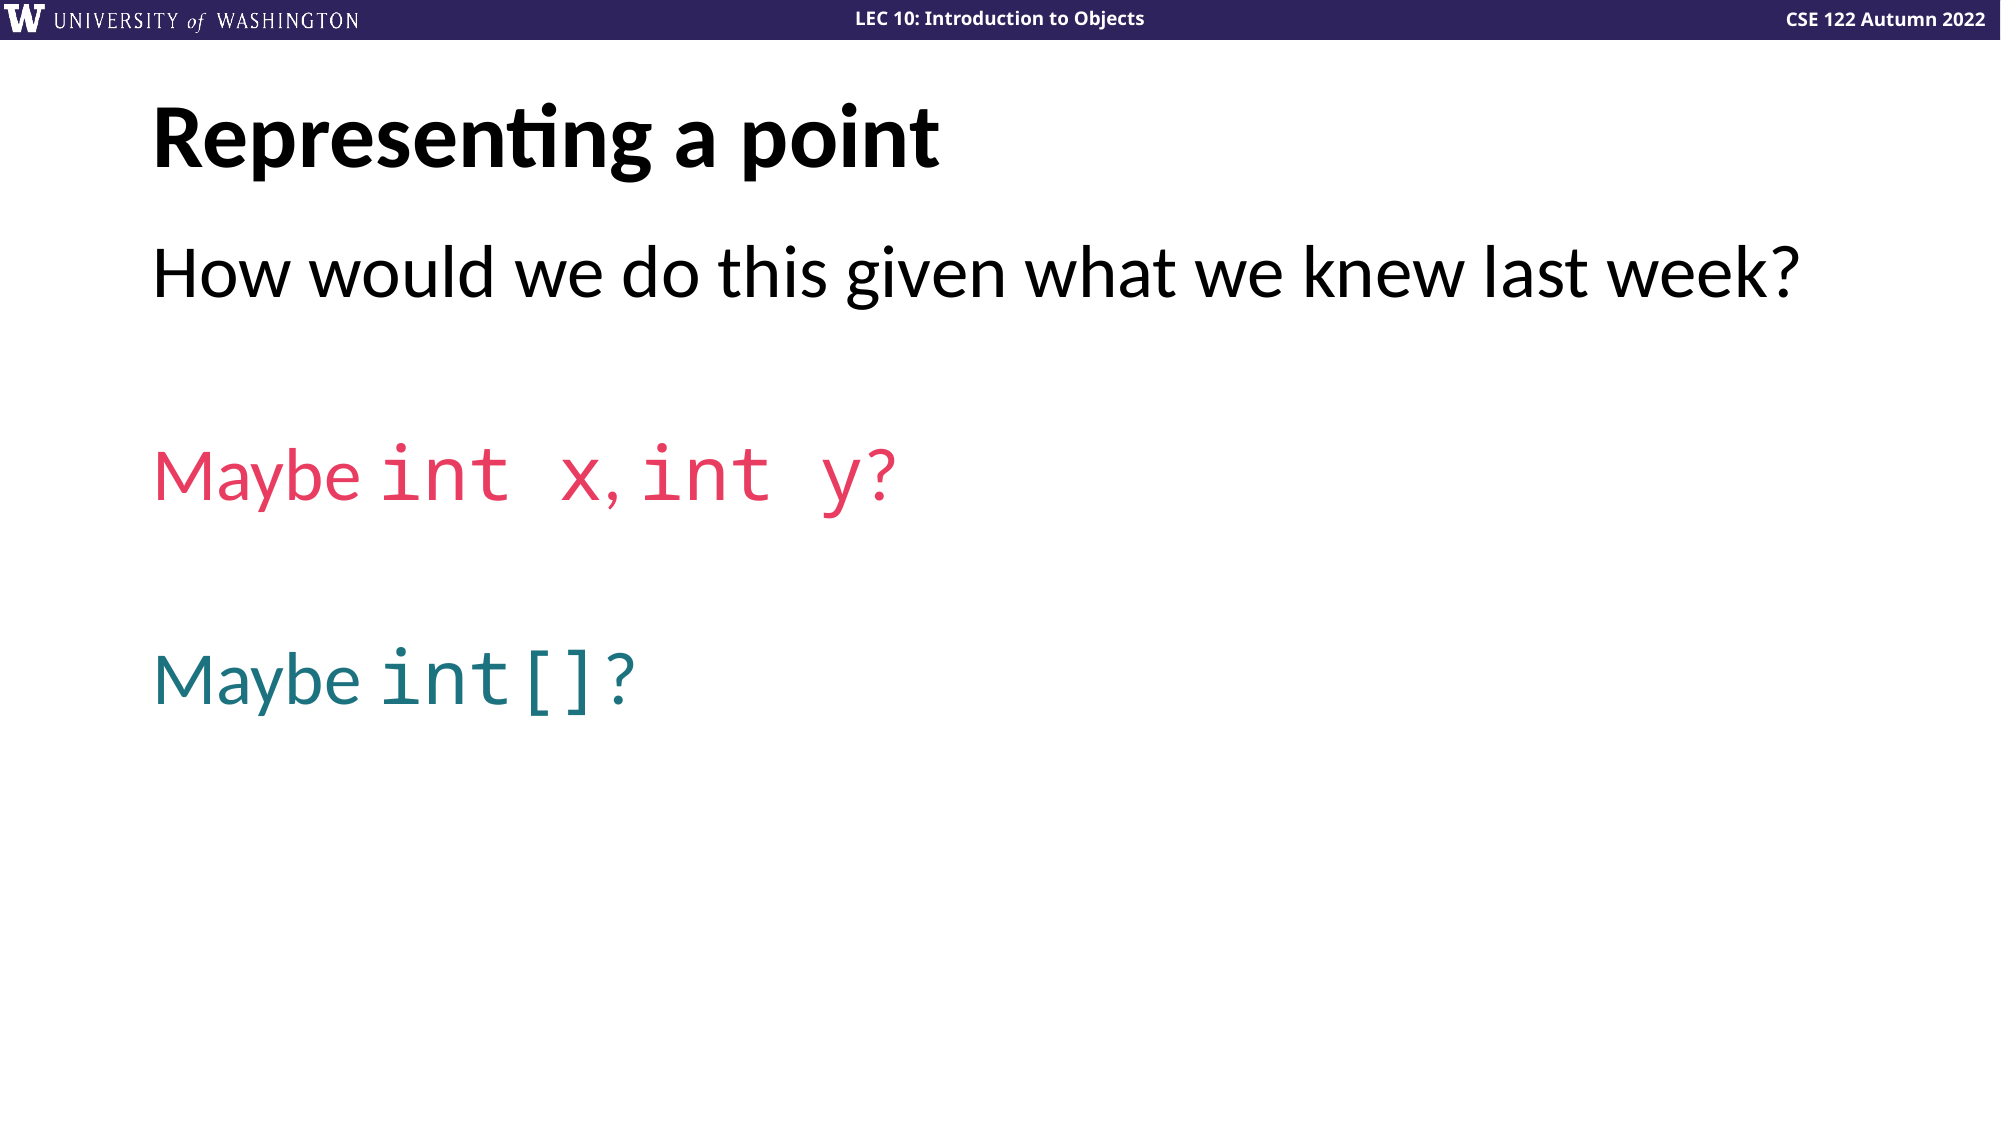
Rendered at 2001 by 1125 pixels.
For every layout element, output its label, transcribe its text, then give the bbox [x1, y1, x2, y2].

title Representing a point [137, 74, 1863, 200]
list How would we do this given what we knew last week? Maybe int x, int y? Maybe int[]? [137, 224, 1863, 1014]
picture [4, 4, 358, 33]
